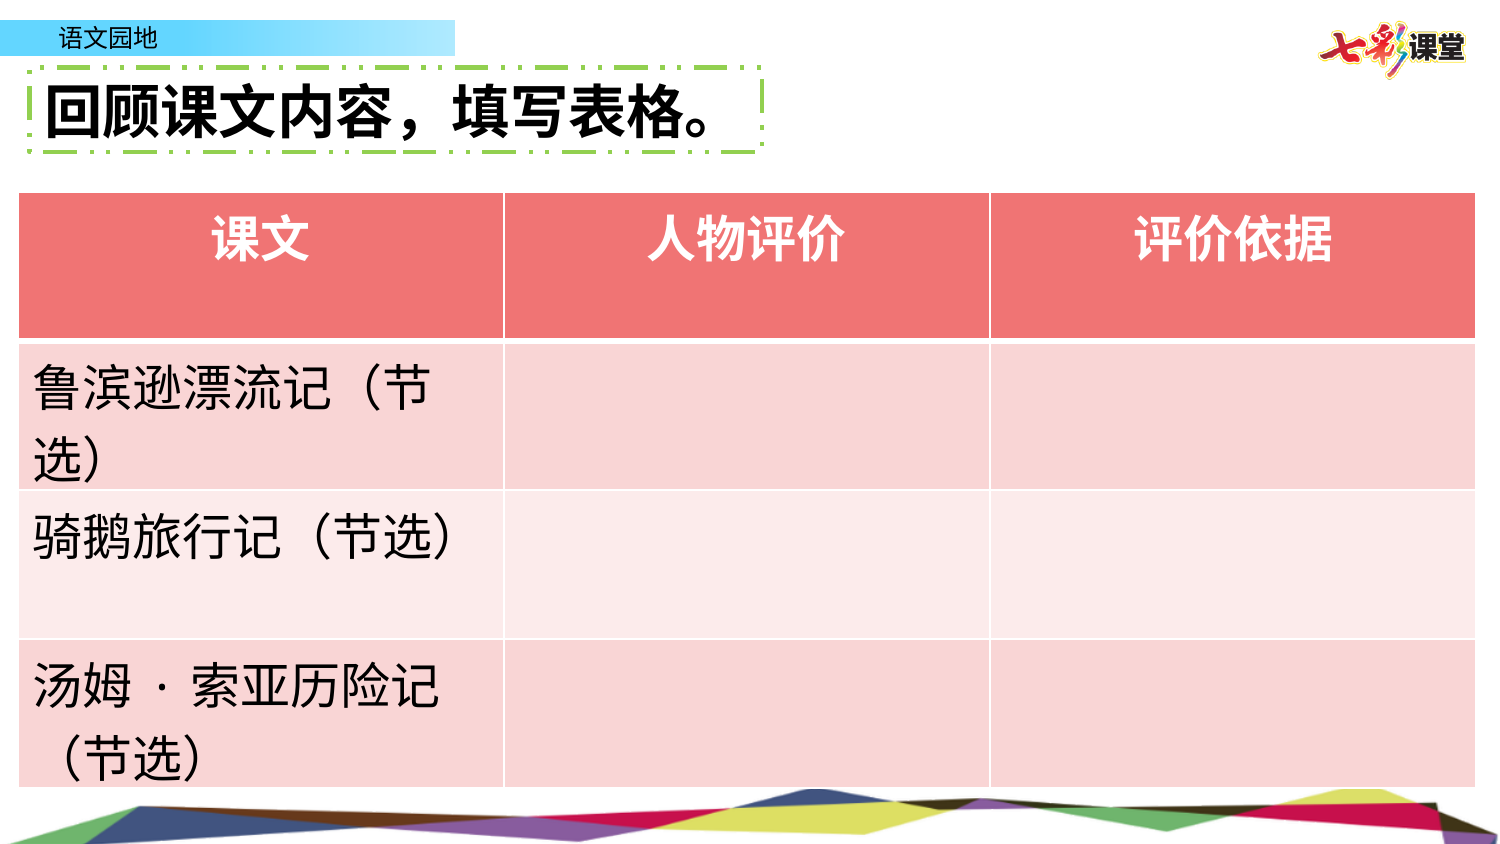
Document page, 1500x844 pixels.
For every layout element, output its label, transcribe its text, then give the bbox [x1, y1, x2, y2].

picture [0, 784, 1500, 844]
table_header 课文 [19, 193, 503, 338]
table_cell [991, 491, 1475, 638]
table_cell 鲁滨逊漂流记（节选） [19, 344, 503, 489]
table_cell [505, 640, 989, 787]
text_box 回顾课文内容，填写表格。 [27, 65, 764, 154]
table_cell 骑鹅旅行记（节选） [19, 491, 503, 638]
table_cell [991, 640, 1475, 787]
table_cell [505, 344, 989, 489]
table_header 人物评价 [505, 193, 989, 338]
table_cell [991, 344, 1475, 489]
picture [1316, 20, 1468, 80]
table_cell [505, 491, 989, 638]
table_cell 汤姆·索亚历险记（节选） [19, 640, 503, 787]
table_header 评价依据 [991, 193, 1475, 338]
